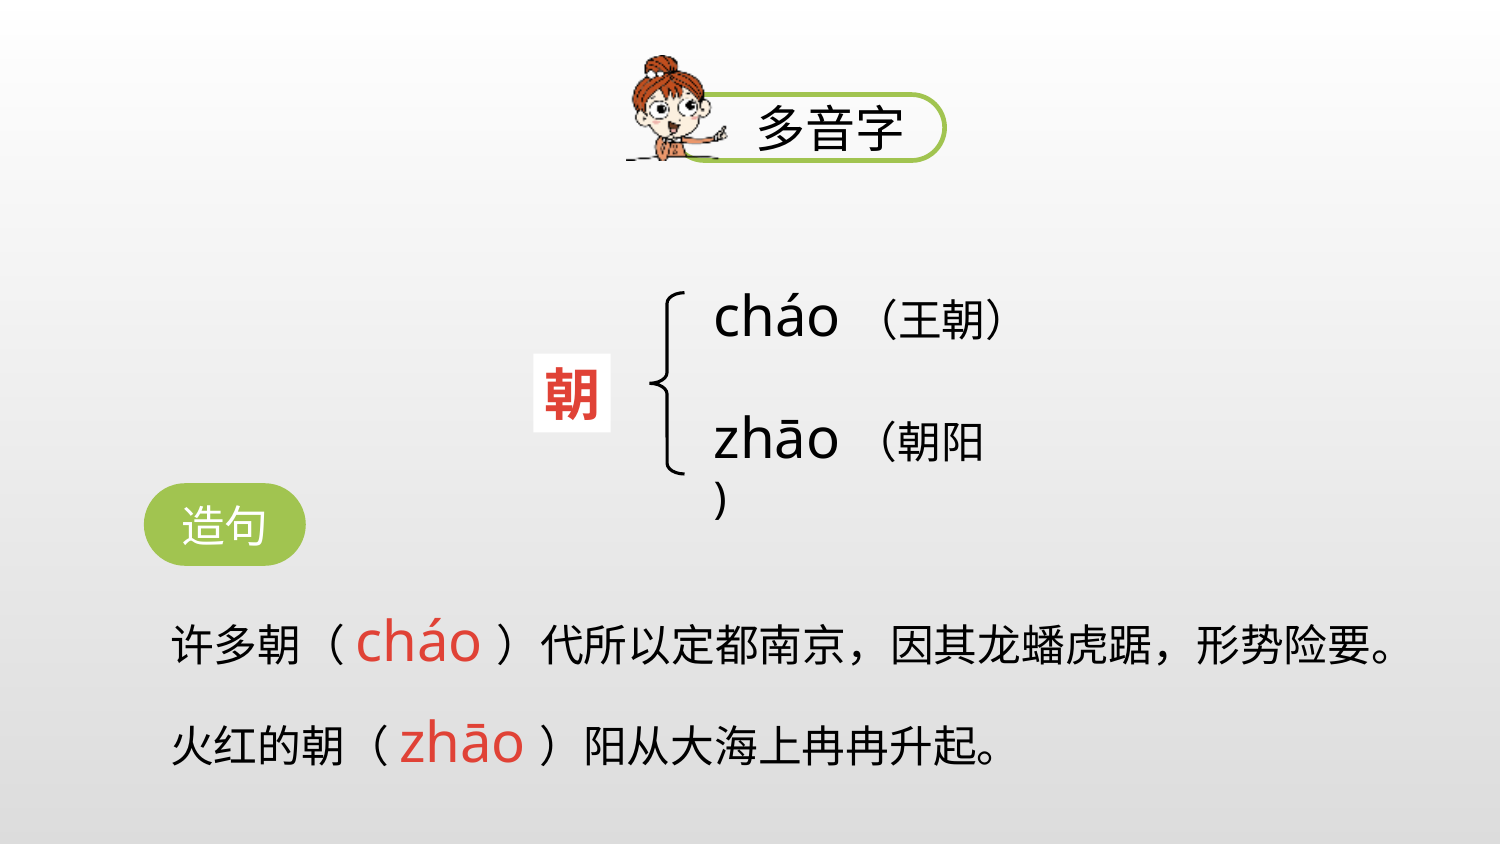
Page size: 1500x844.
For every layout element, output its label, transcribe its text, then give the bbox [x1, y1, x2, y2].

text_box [626, 55, 945, 161]
text_box 许多朝（cháo）代所以定都南京，因其龙蟠虎踞，形势险要。 火红的朝（zhāo）阳从大海上冉冉升起。 [158, 565, 1392, 780]
text_box cháo（王朝） [702, 274, 1062, 353]
text_box zhāo（朝阳 ) [702, 396, 1003, 528]
text_box 朝 [533, 353, 611, 433]
text_box 造句 [142, 482, 307, 565]
text_box [649, 291, 685, 476]
